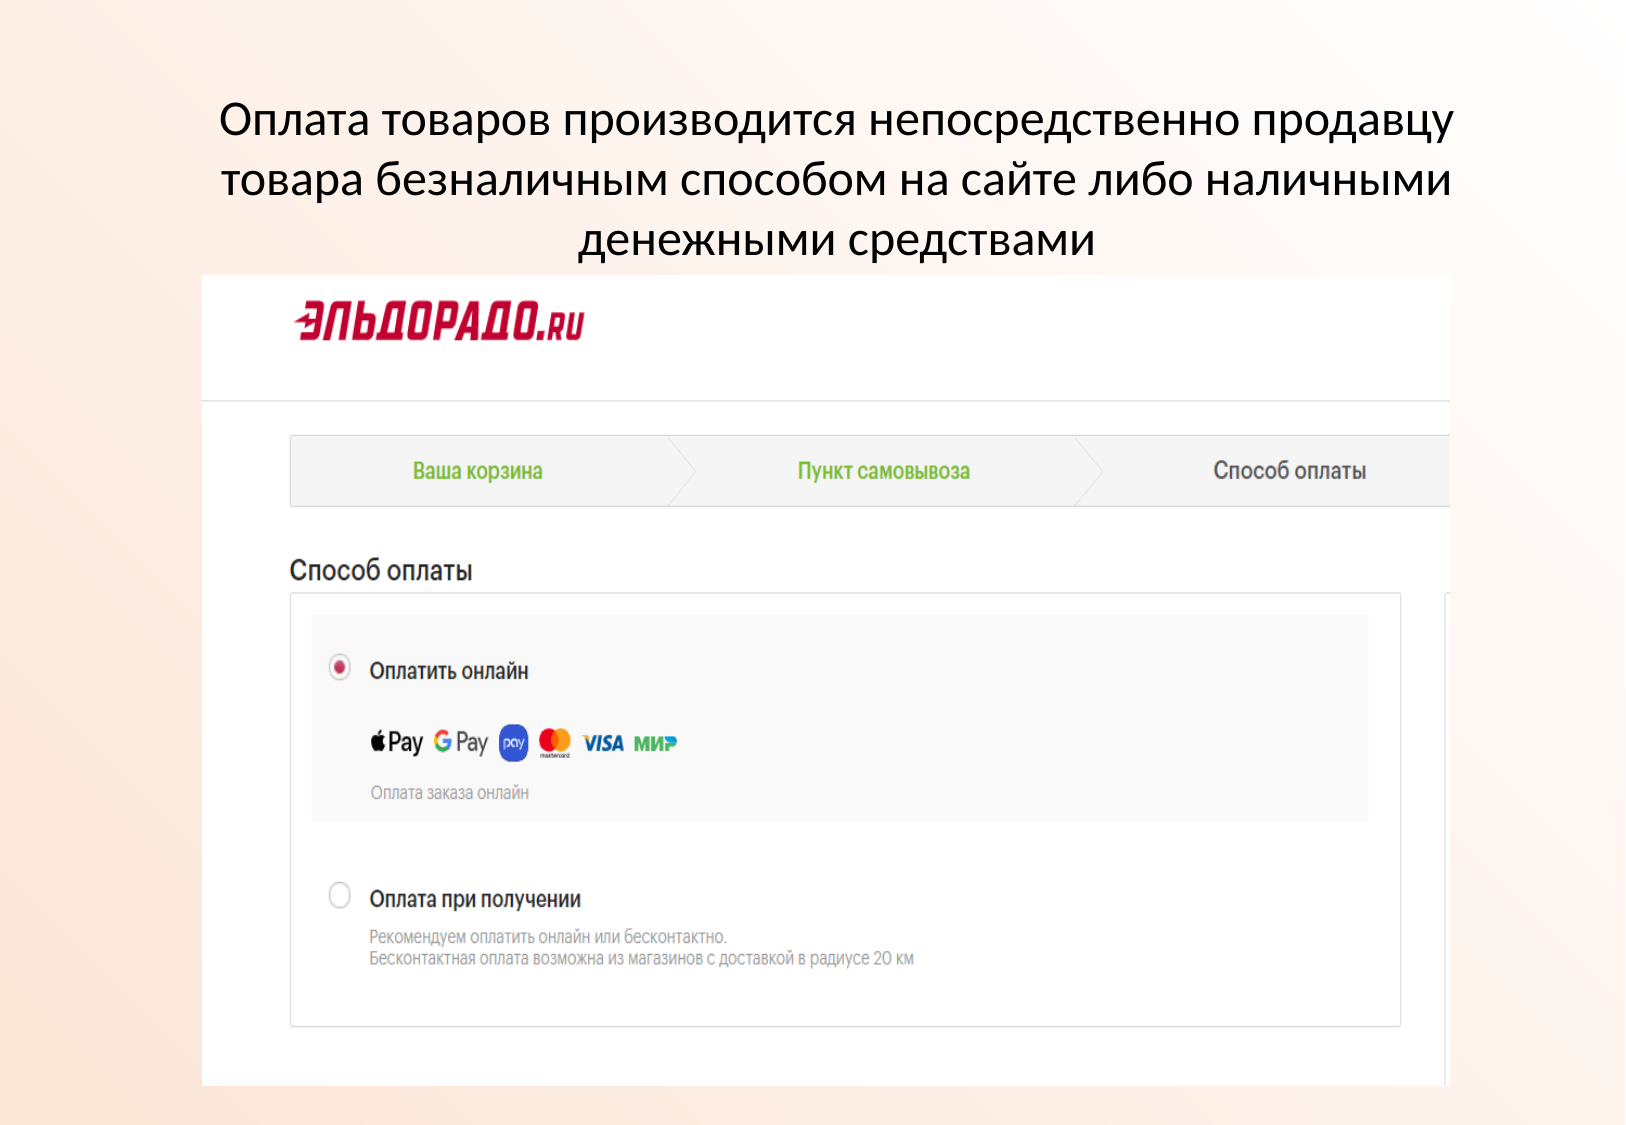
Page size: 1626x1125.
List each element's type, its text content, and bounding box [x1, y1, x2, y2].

text_box Оплата товаров производится непосредственно продавцу товара безналичным способом на сайте либо наличными денежными средствами [176, 78, 1498, 273]
picture [202, 275, 1450, 1086]
